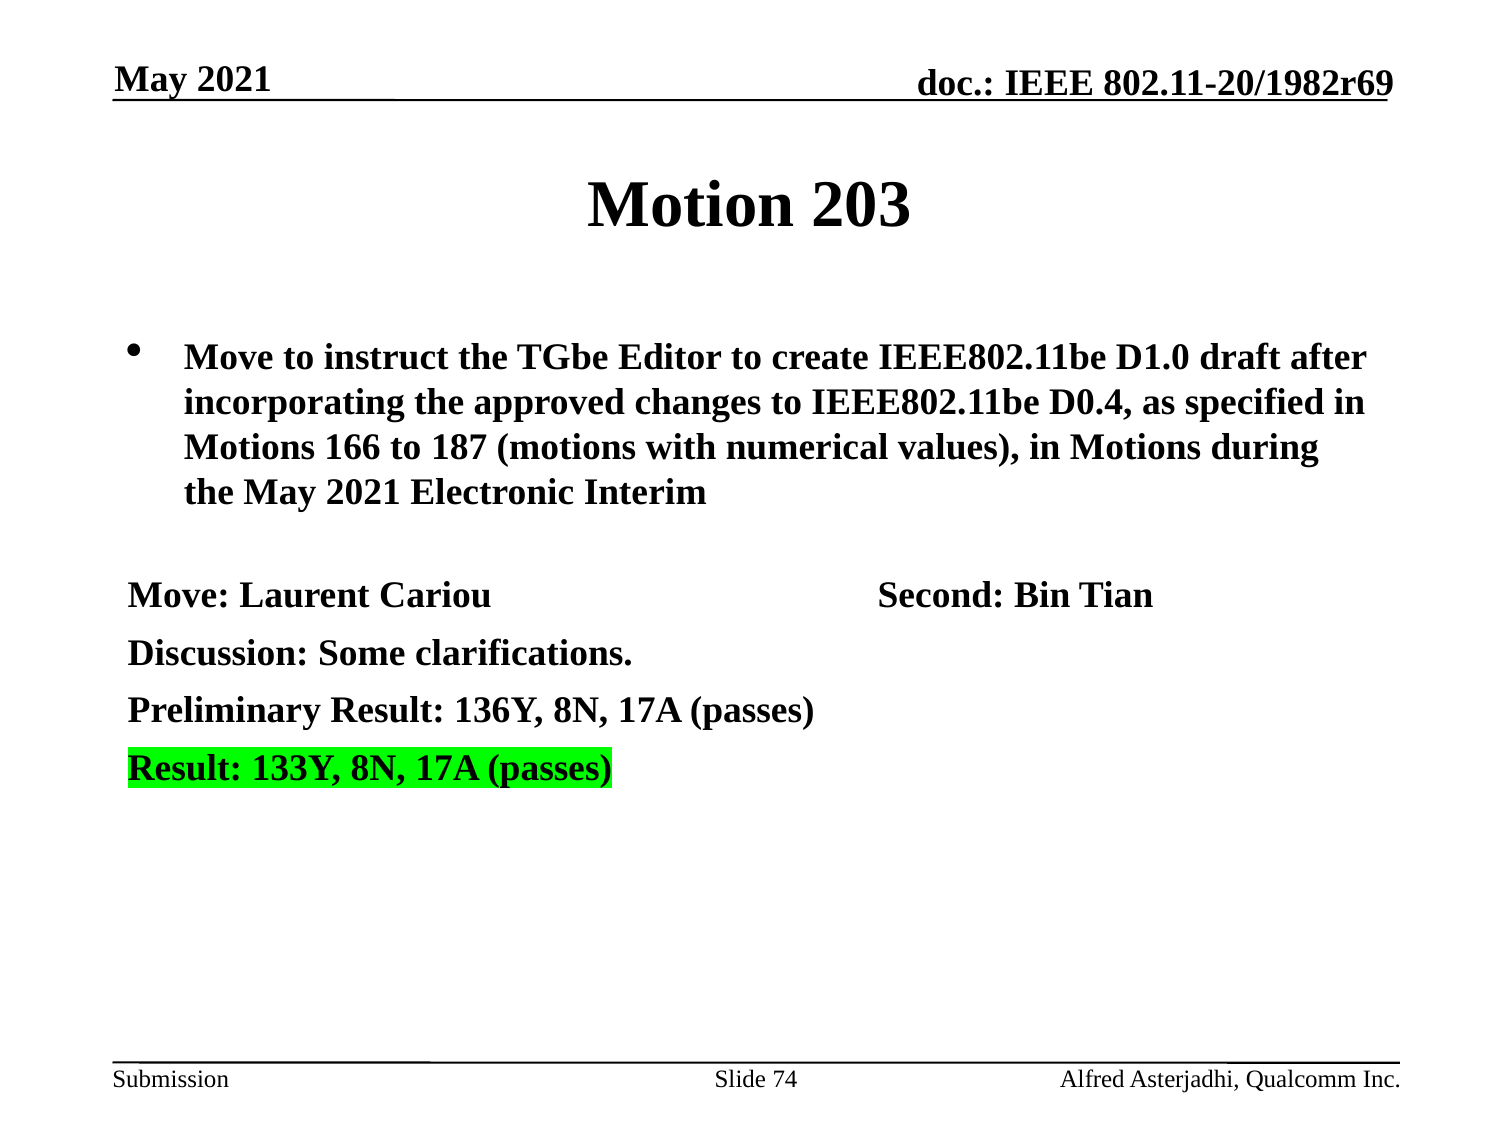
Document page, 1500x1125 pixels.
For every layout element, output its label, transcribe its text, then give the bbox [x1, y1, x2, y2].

footer Alfred Asterjadhi, Qualcomm Inc. [878, 1061, 1402, 1093]
list Move to instruct the TGbe Editor to create IEEE802.11be D1.0 draft after incorporating the approved changes to IEEE802.11be D0.4, as specified in Motions 166 to 187 (motions with numerical values), in Motions during the May 2021 Electronic Interim Move: Laurent Cariou Second: Bin Tian Discussion: Some clarifications. Preliminary Result: 136Y, 8N, 17A (passes) Result: 133Y, 8N, 17A (passes) [112, 324, 1388, 1000]
slide_number Slide 74 [712, 1061, 800, 1123]
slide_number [114, 54, 423, 100]
title Motion 203 [112, 112, 1388, 288]
